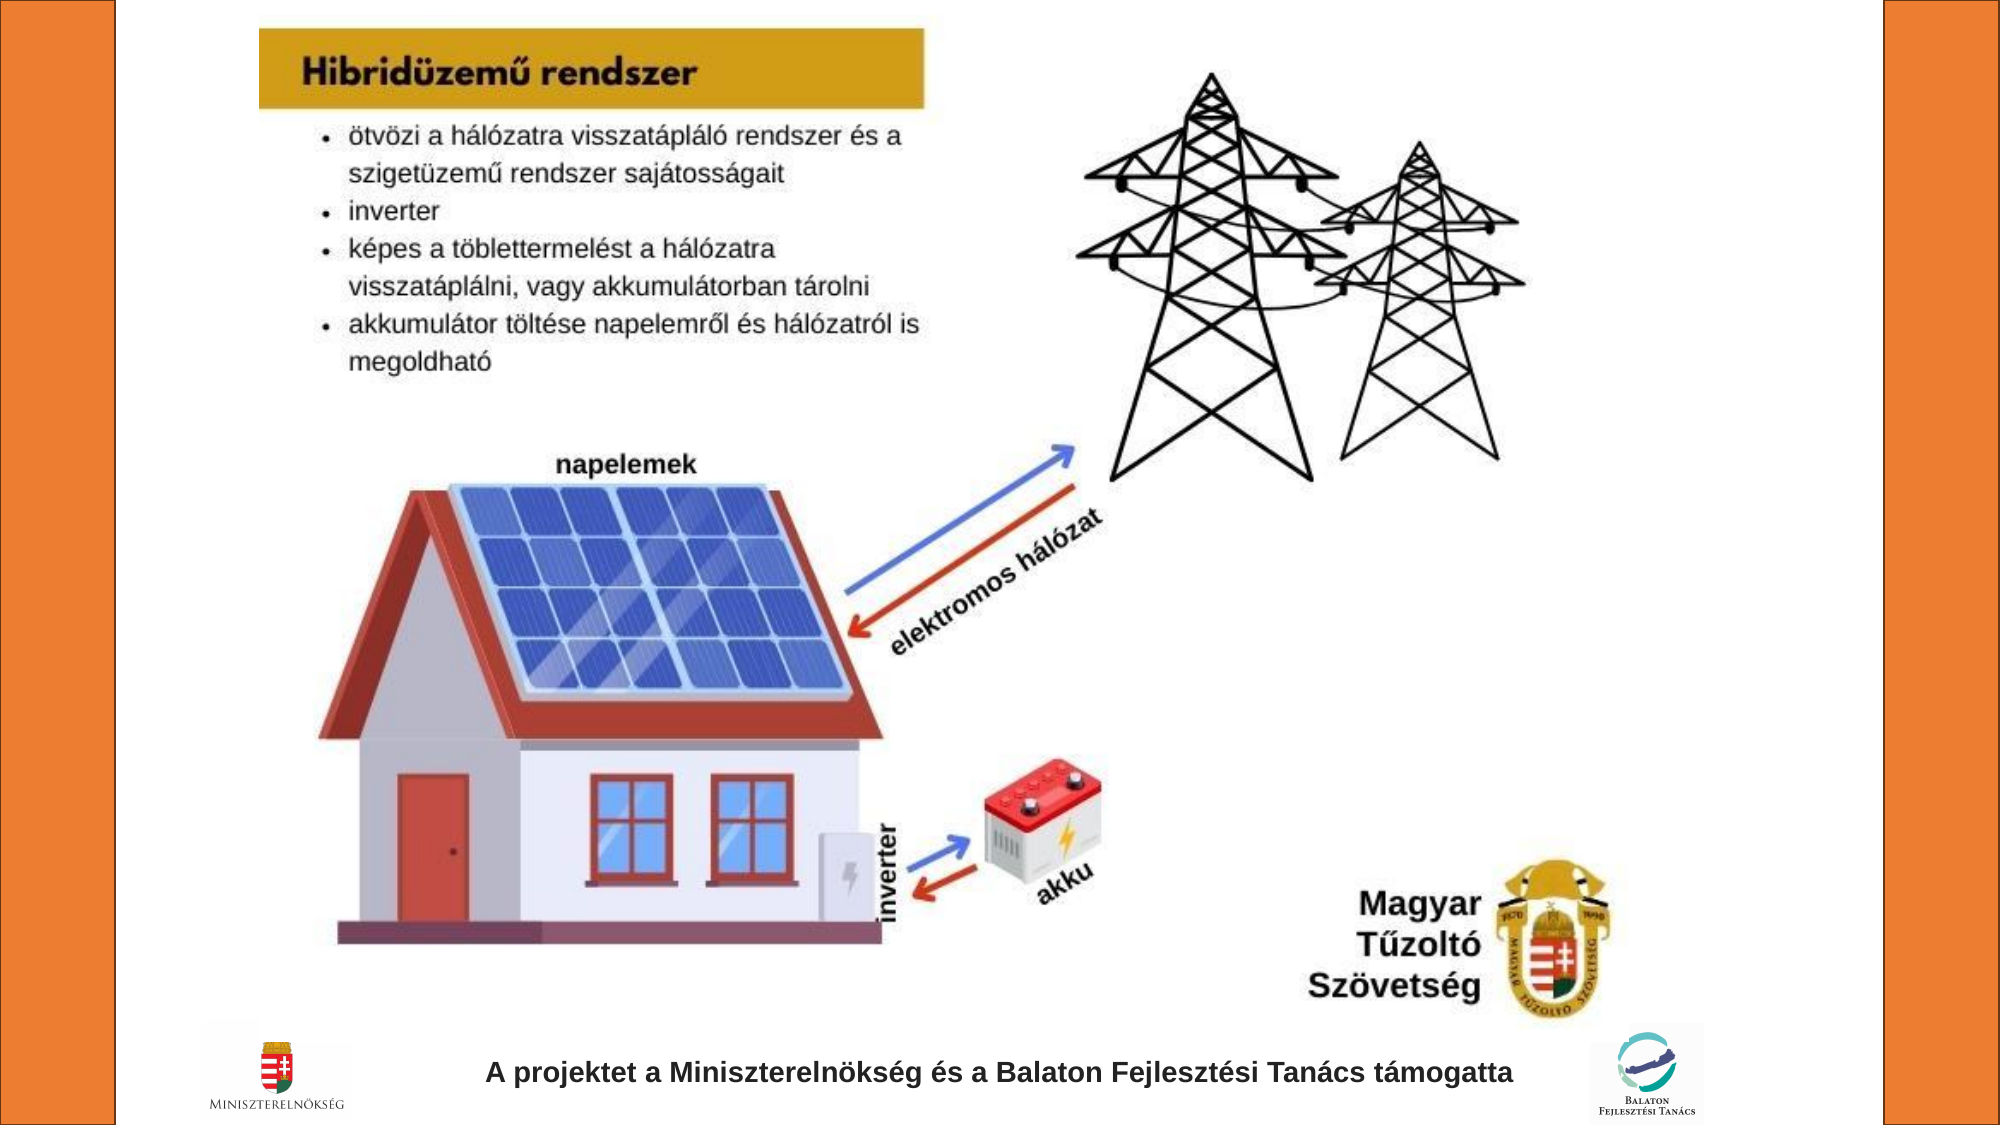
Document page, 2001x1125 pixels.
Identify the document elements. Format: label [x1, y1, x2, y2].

picture [201, 15, 1704, 1125]
